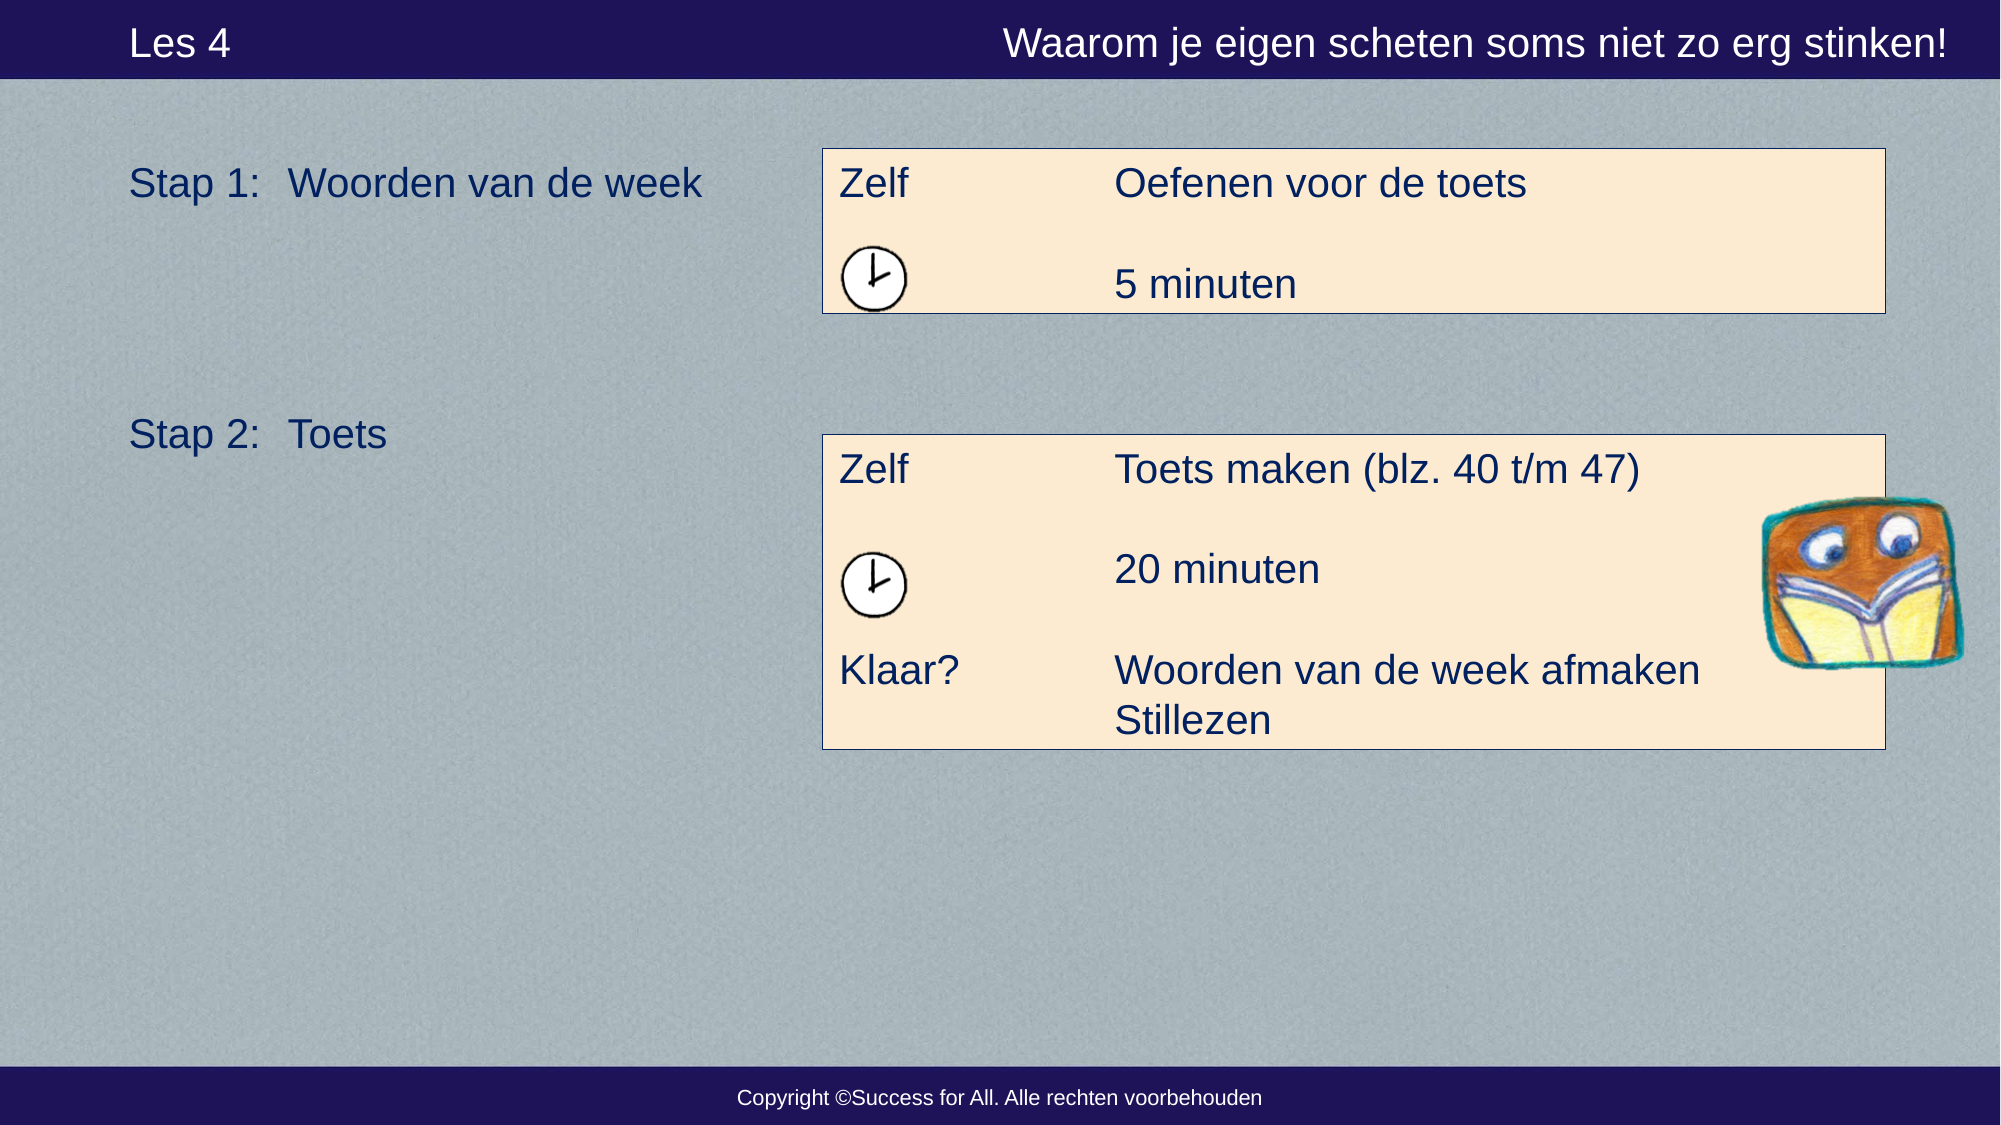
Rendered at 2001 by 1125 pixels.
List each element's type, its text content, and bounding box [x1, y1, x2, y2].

text_box Copyright ©Success for All. Alle rechten voorbehouden [0, 1076, 2000, 1125]
text_box Zelf Oefenen voor de toets 5 minuten [822, 148, 1886, 314]
picture [0, 0, 2001, 1125]
text_box Zelf Toets maken (blz. 40 t/m 47) 20 minuten Klaar? Woorden van de week afmaken Stillezen [822, 434, 1886, 750]
text_box Les 4 [114, 8, 354, 73]
text_box Waarom je eigen scheten soms niet zo erg stinken! [786, 8, 1963, 73]
text_box Stap 1: Woorden van de week Stap 2: Toets [114, 148, 907, 764]
